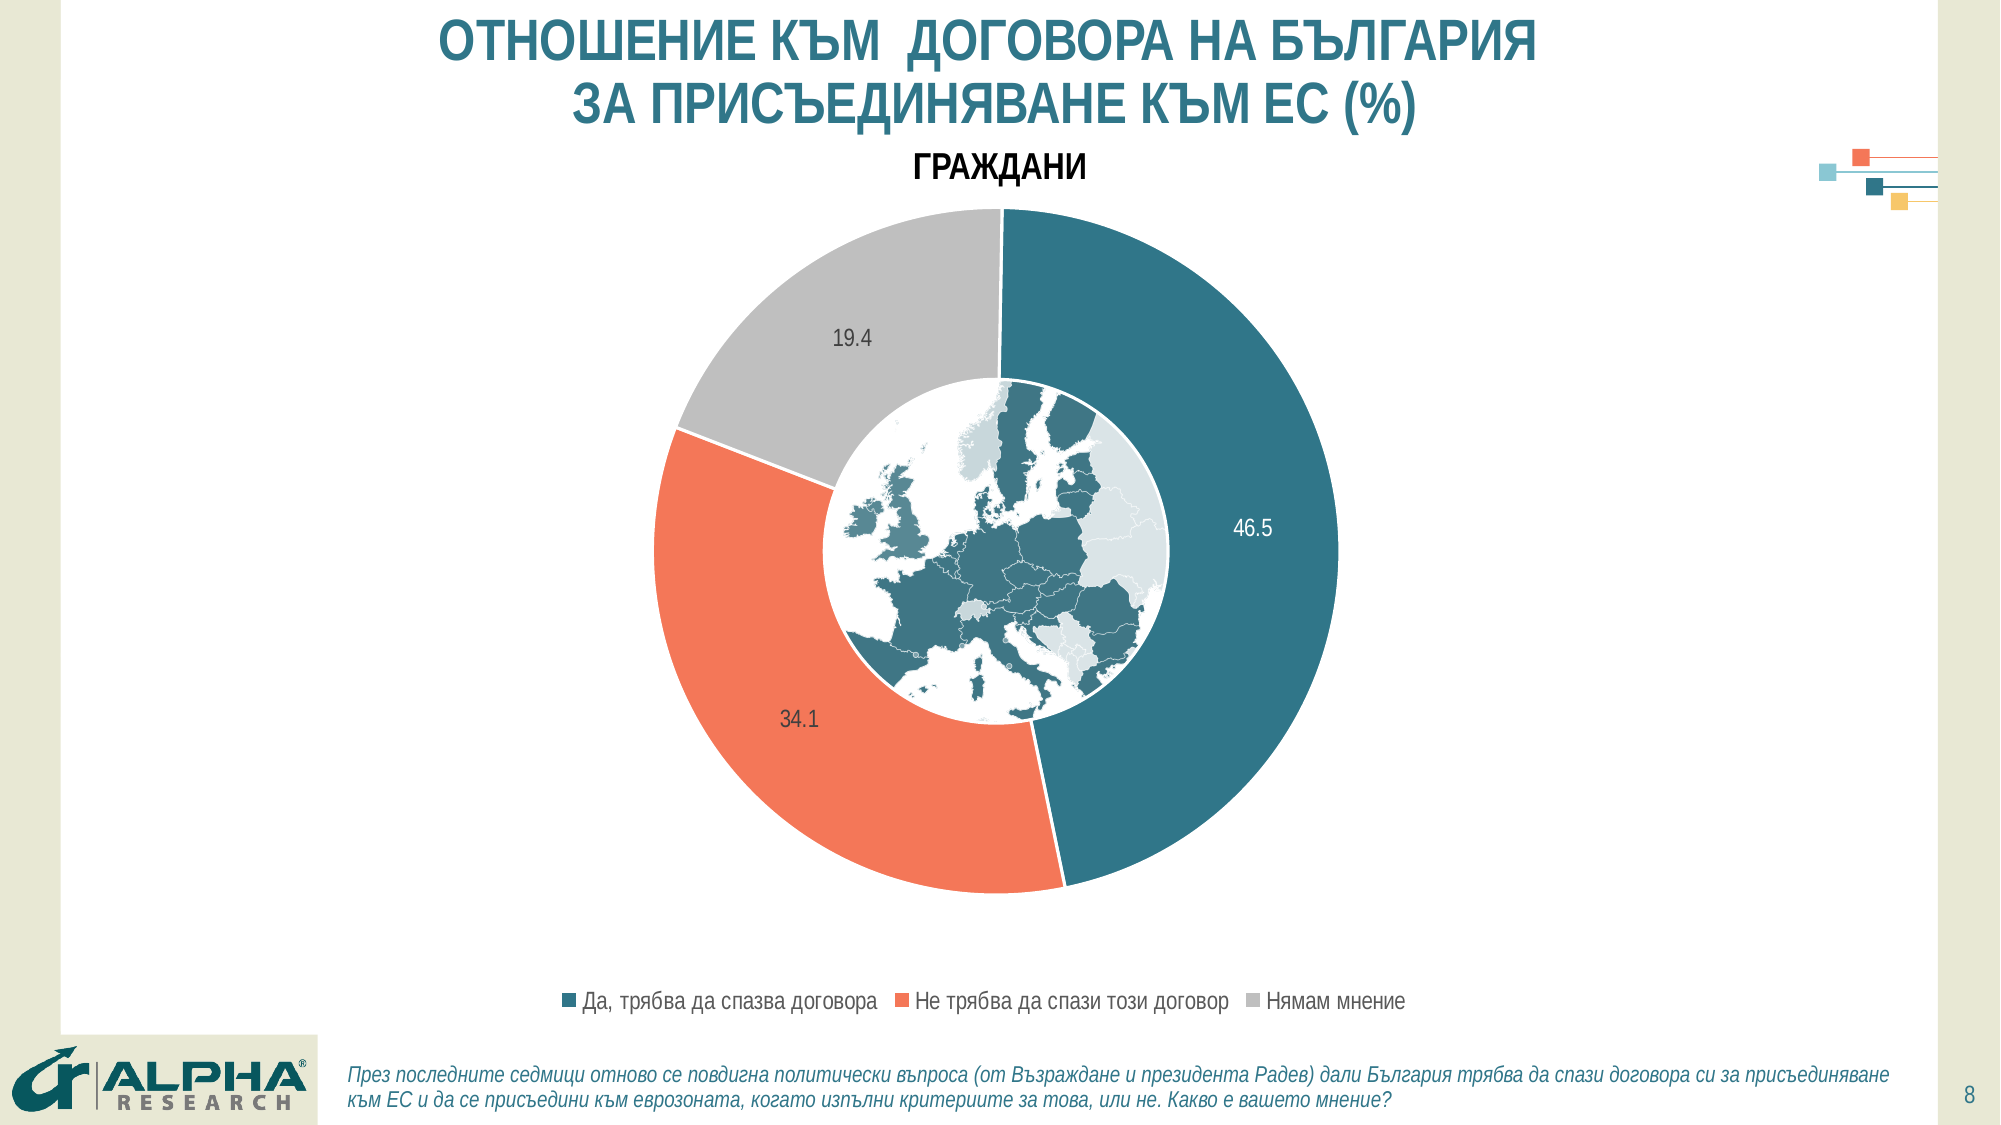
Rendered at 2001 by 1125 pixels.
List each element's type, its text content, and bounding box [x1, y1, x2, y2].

text_box ГРАЖДАНИ [691, 134, 1309, 195]
title ОТНОШЕНИЕ КЪМ ДОГОВОРА НА БЪЛГАРИЯ ЗА ПРИСЪЕДИНЯВАНЕ КЪМ ЕС (%) [128, 12, 1862, 135]
list През последните седмици отново се повдигна политически въпроса (от Възраждане и президента Радев) дали България трябва да спази договора си за присъединяване към ЕС и да се присъедини към еврозоната, когато изпълни критериите за това, или не. Какво е вашето мнение? [332, 1055, 1921, 1121]
picture [12, 1046, 307, 1112]
slide_number 8 [1923, 1063, 1991, 1124]
chart [81, 205, 1887, 1021]
